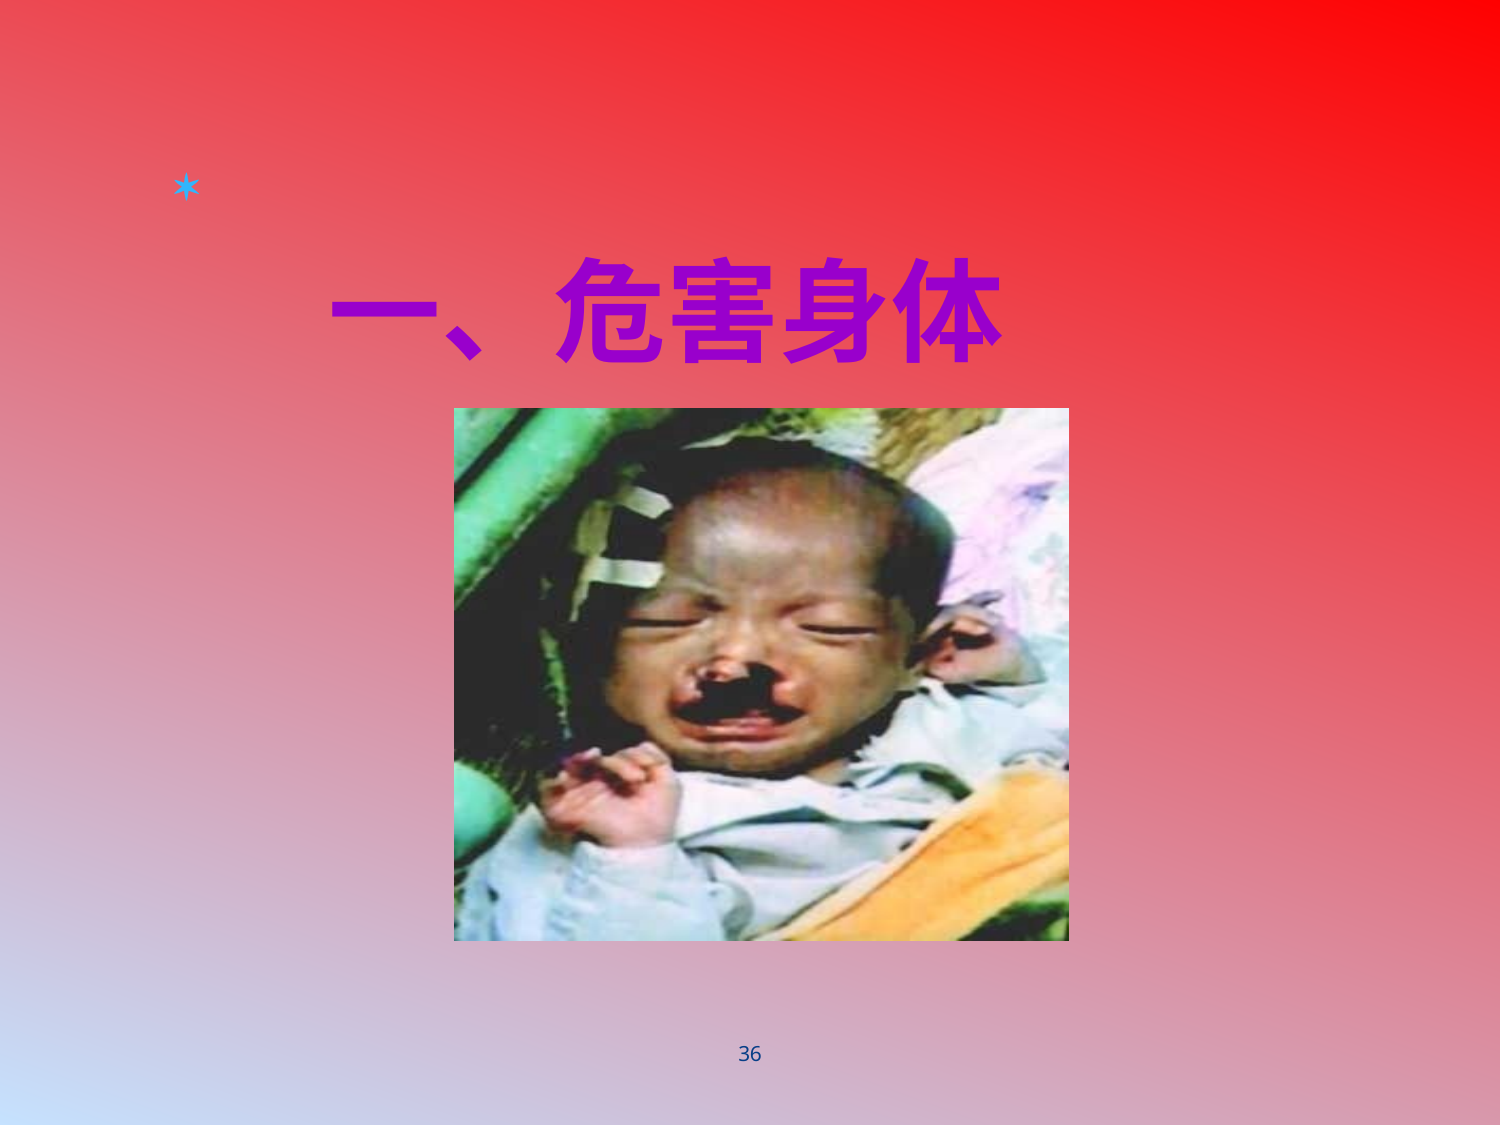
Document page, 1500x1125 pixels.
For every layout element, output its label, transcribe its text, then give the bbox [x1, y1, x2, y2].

picture [454, 408, 1070, 942]
list 一、危害身体 [159, 30, 1375, 598]
slide_number 36 [654, 1025, 846, 1086]
